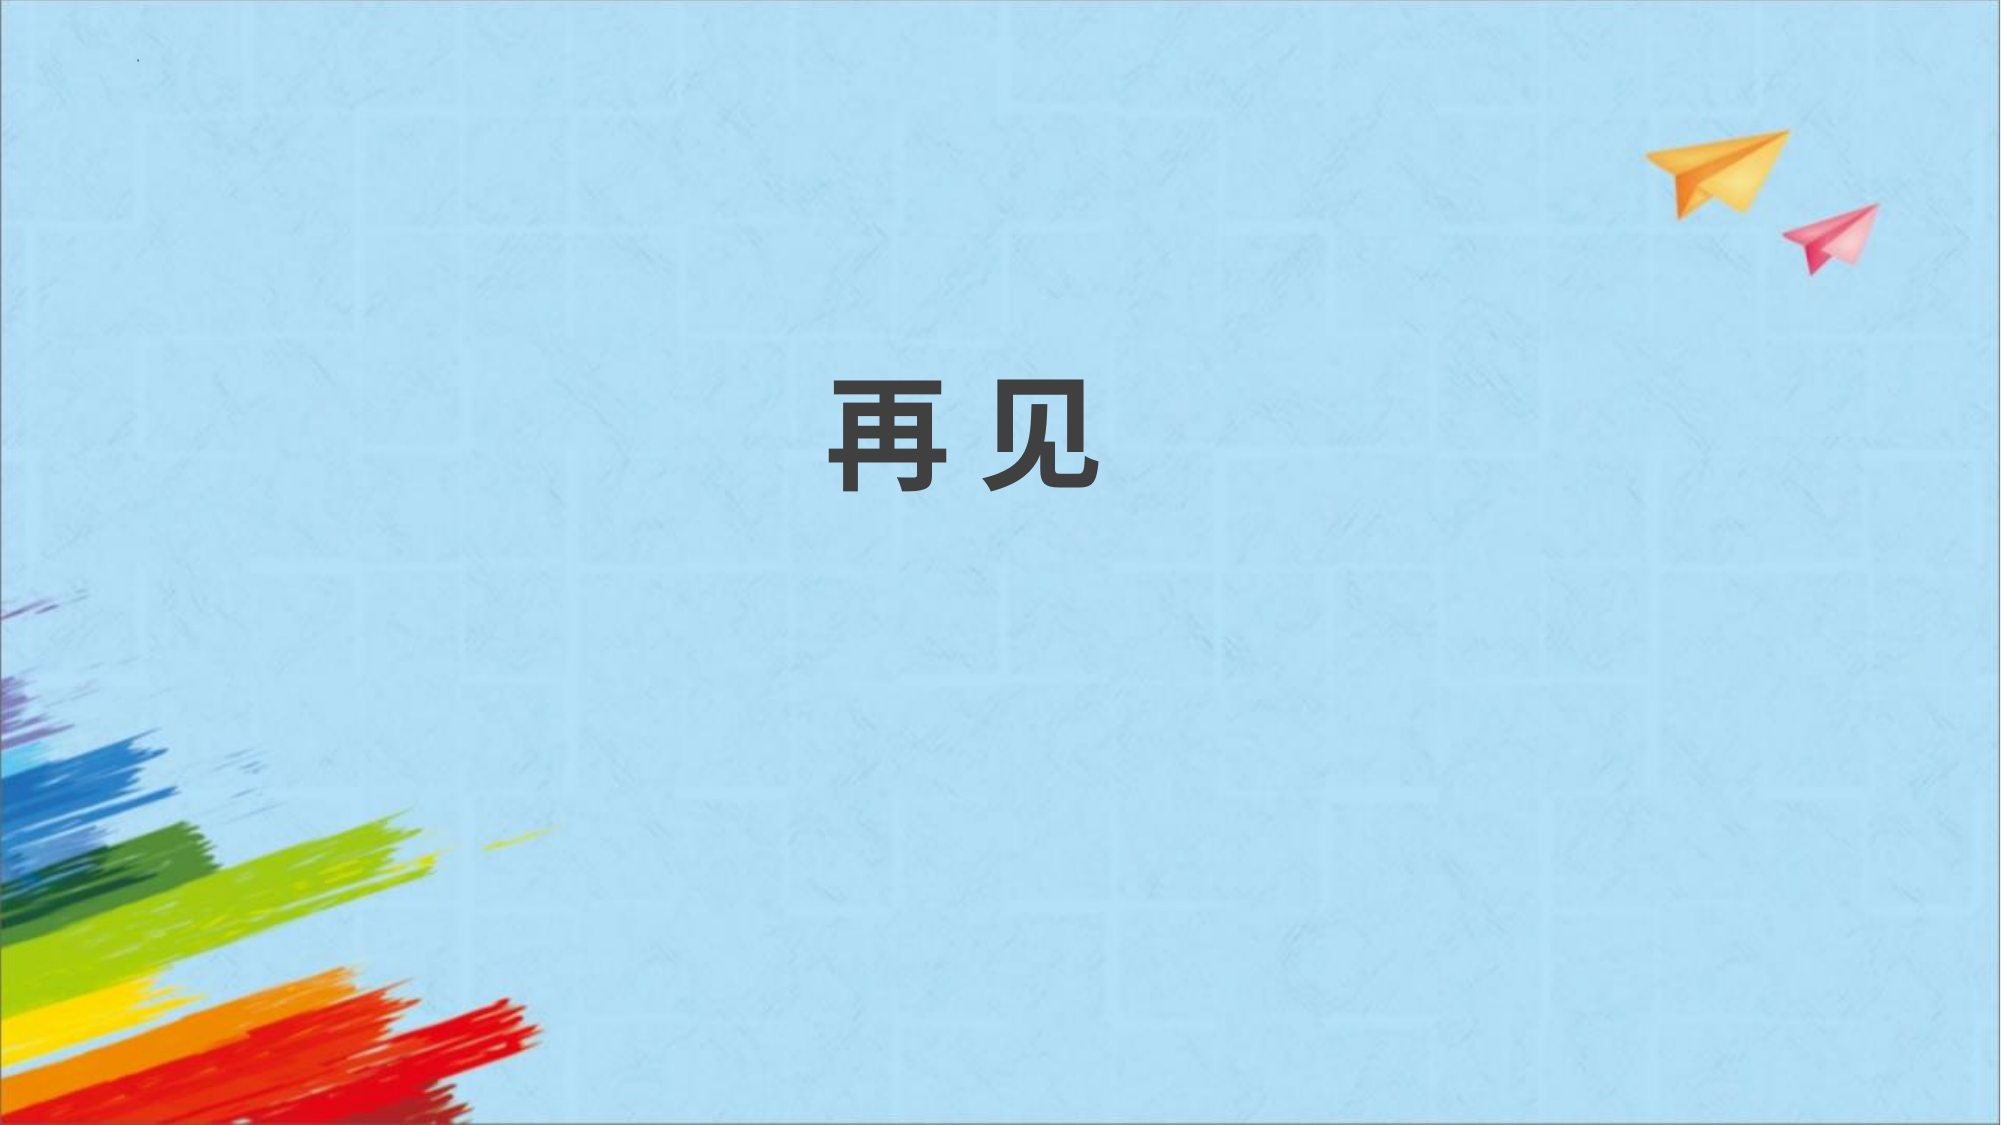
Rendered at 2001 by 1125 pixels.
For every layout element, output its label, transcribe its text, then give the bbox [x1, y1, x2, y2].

title 再 见 [405, 324, 1524, 538]
picture [0, 0, 2001, 1125]
